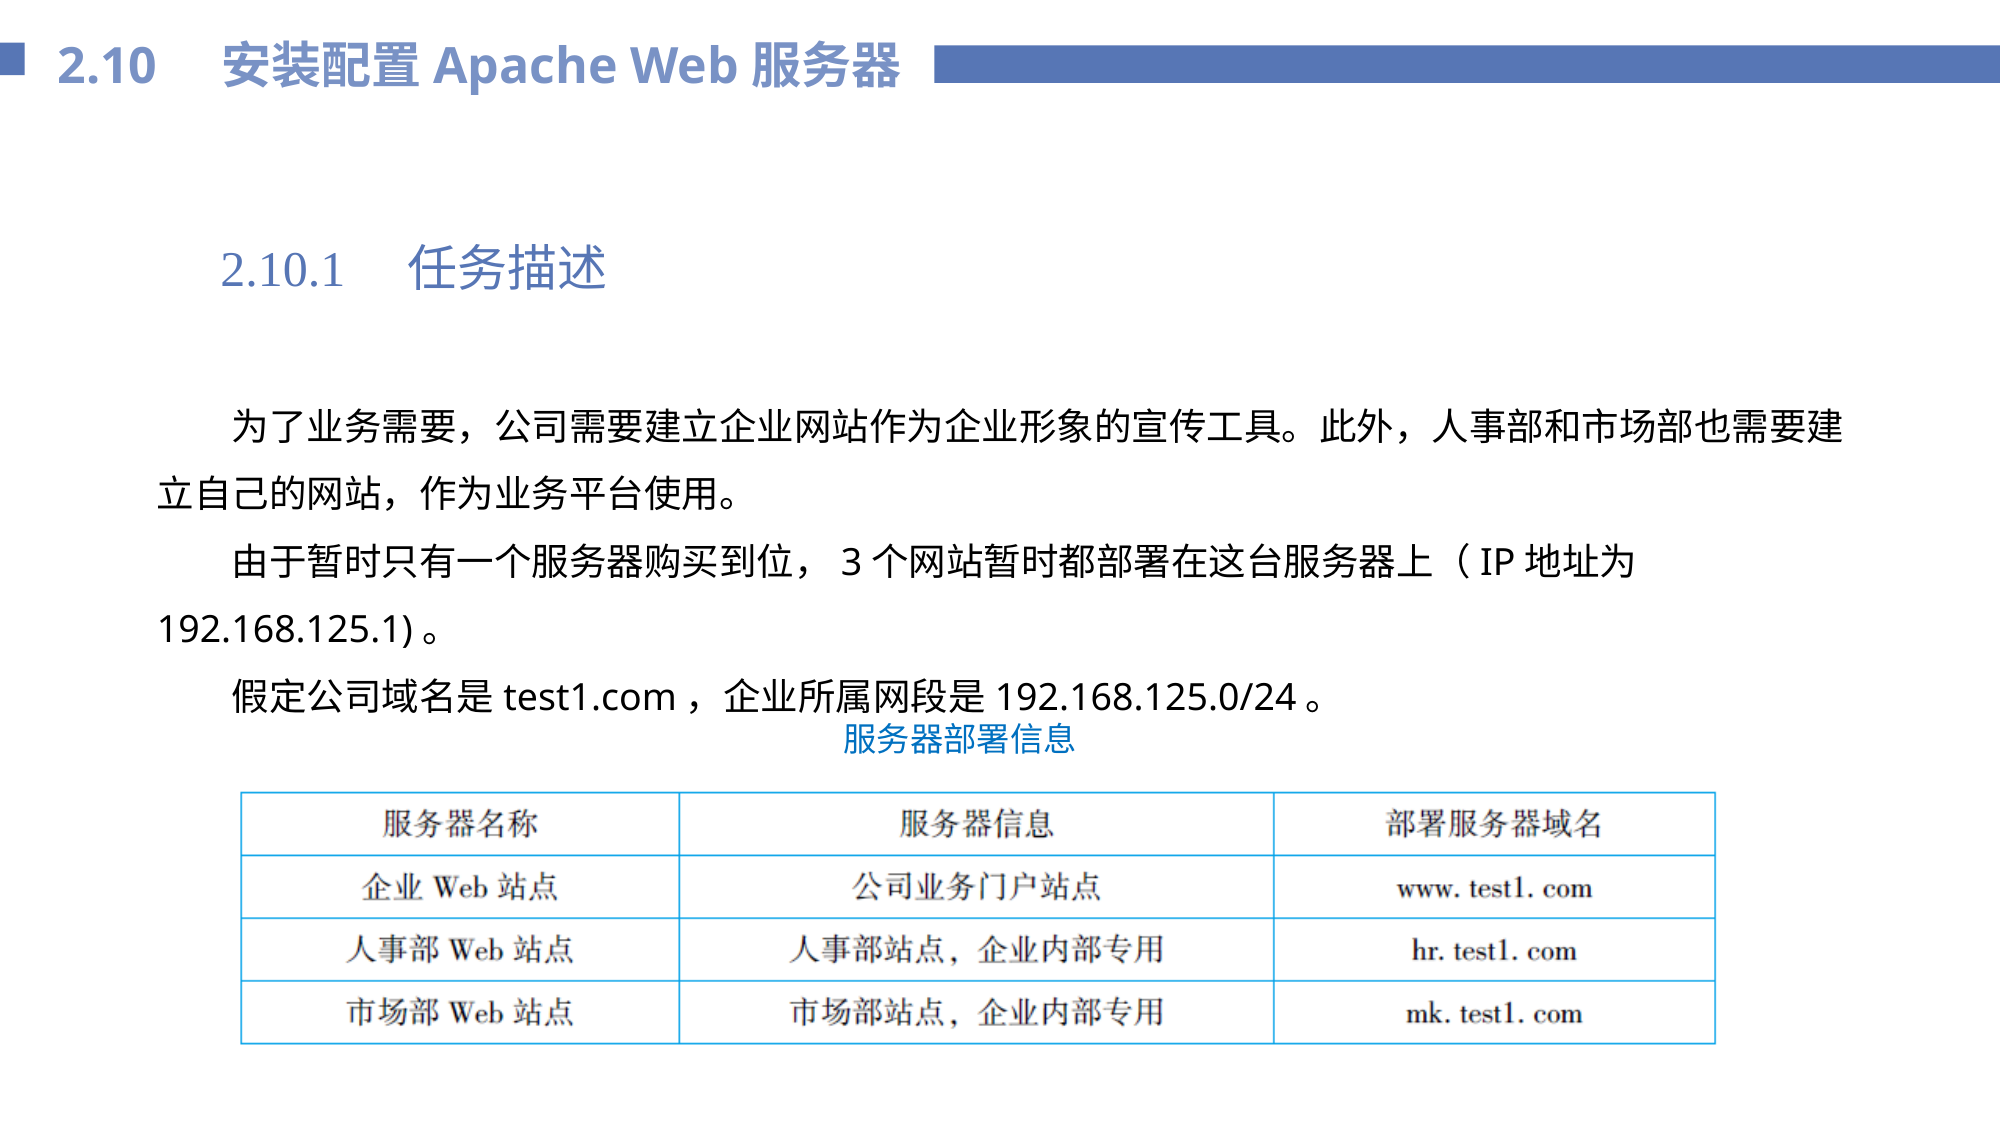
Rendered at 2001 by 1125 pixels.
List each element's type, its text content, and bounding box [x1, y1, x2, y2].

picture [236, 789, 1724, 1052]
text_box 服务器部署信息 [828, 711, 1262, 766]
text_box 2.10 安装配置Apache Web服务器 [57, 33, 902, 94]
text_box [933, 44, 2000, 84]
text_box [0, 41, 26, 76]
text_box 2.10.1 任务描述 [205, 229, 980, 304]
text_box 为了业务需要，公司需要建立企业网站作为企业形象的宣传工具。此外，人事部和市场部也需要建立自己的网站，作为业务平台使用。 由于暂时只有一个服务器购买到位，3个网站暂时都部署在这台服务器上（IP地址为192.168.125.1)。 假定公司域名是test1.com，企业所属网段是192.168.125.0/24。 [156, 380, 1861, 718]
